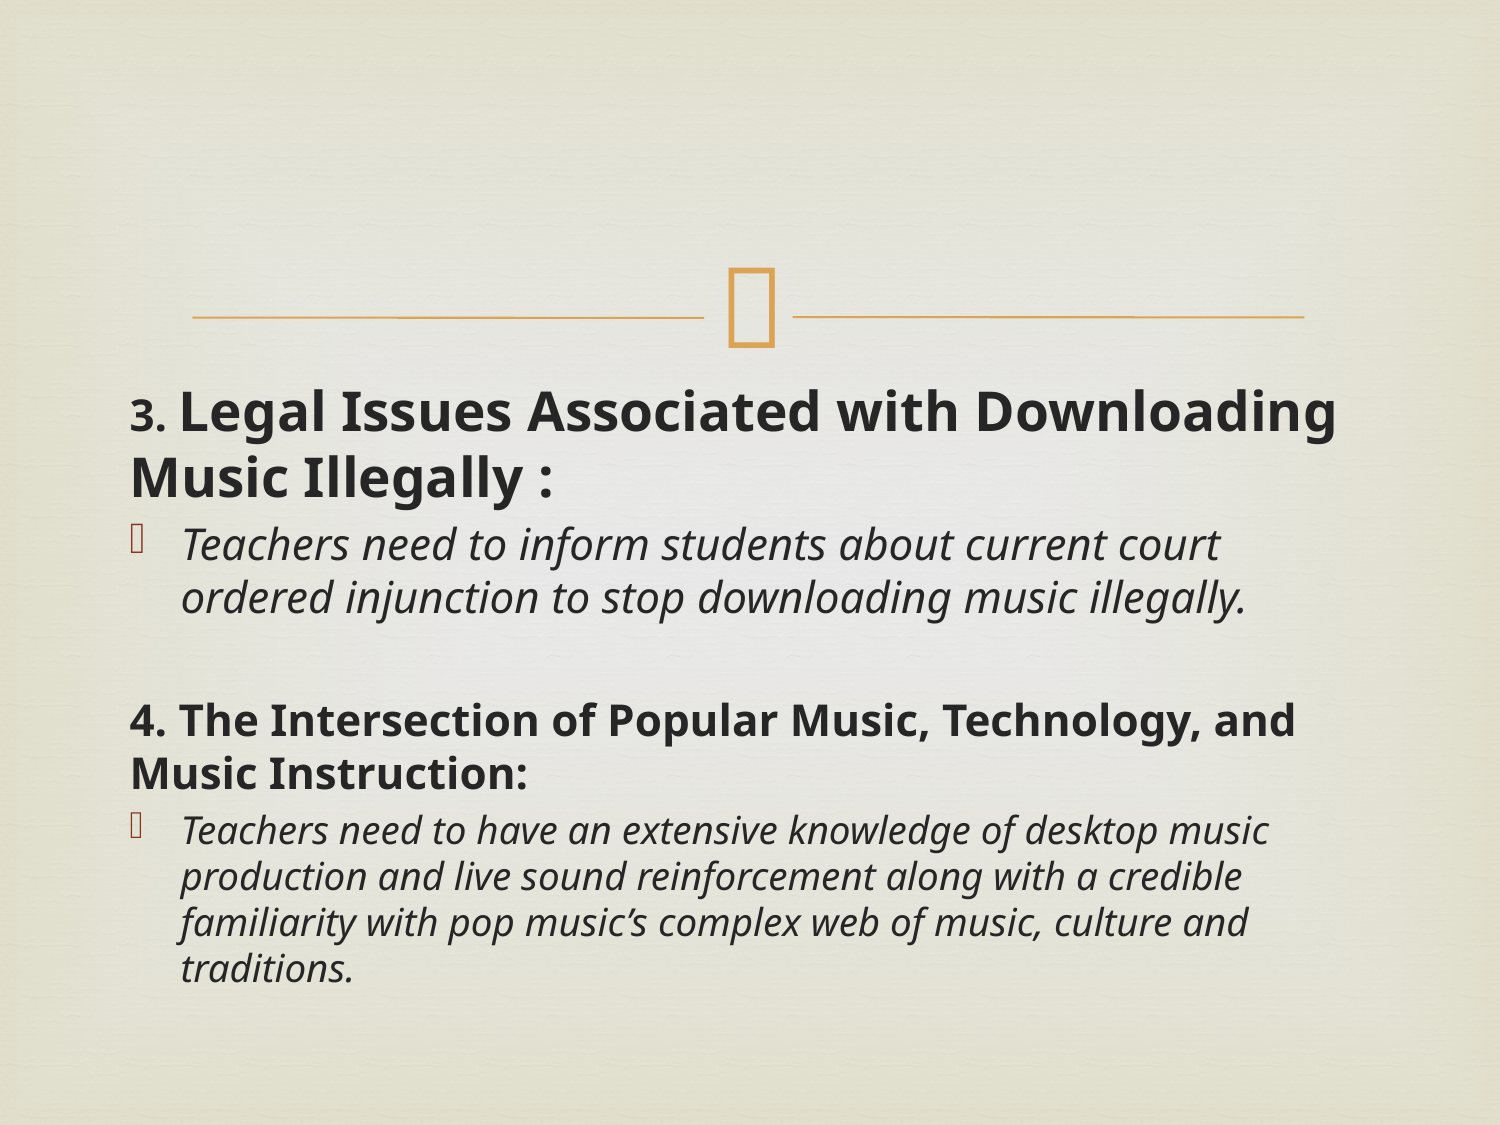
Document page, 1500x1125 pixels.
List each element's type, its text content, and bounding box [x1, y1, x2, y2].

list 3. Legal Issues Associated with Downloading Music Illegally : Teachers need to inform students about current court ordered injunction to stop downloading music illegally. 4. The Intersection of Popular Music, Technology, and Music Instruction: Teachers need to have an extensive knowledge of desktop music production and live sound reinforcement along with a credible familiarity with pop music’s complex web of music, culture and traditions. [114, 368, 1386, 1005]
